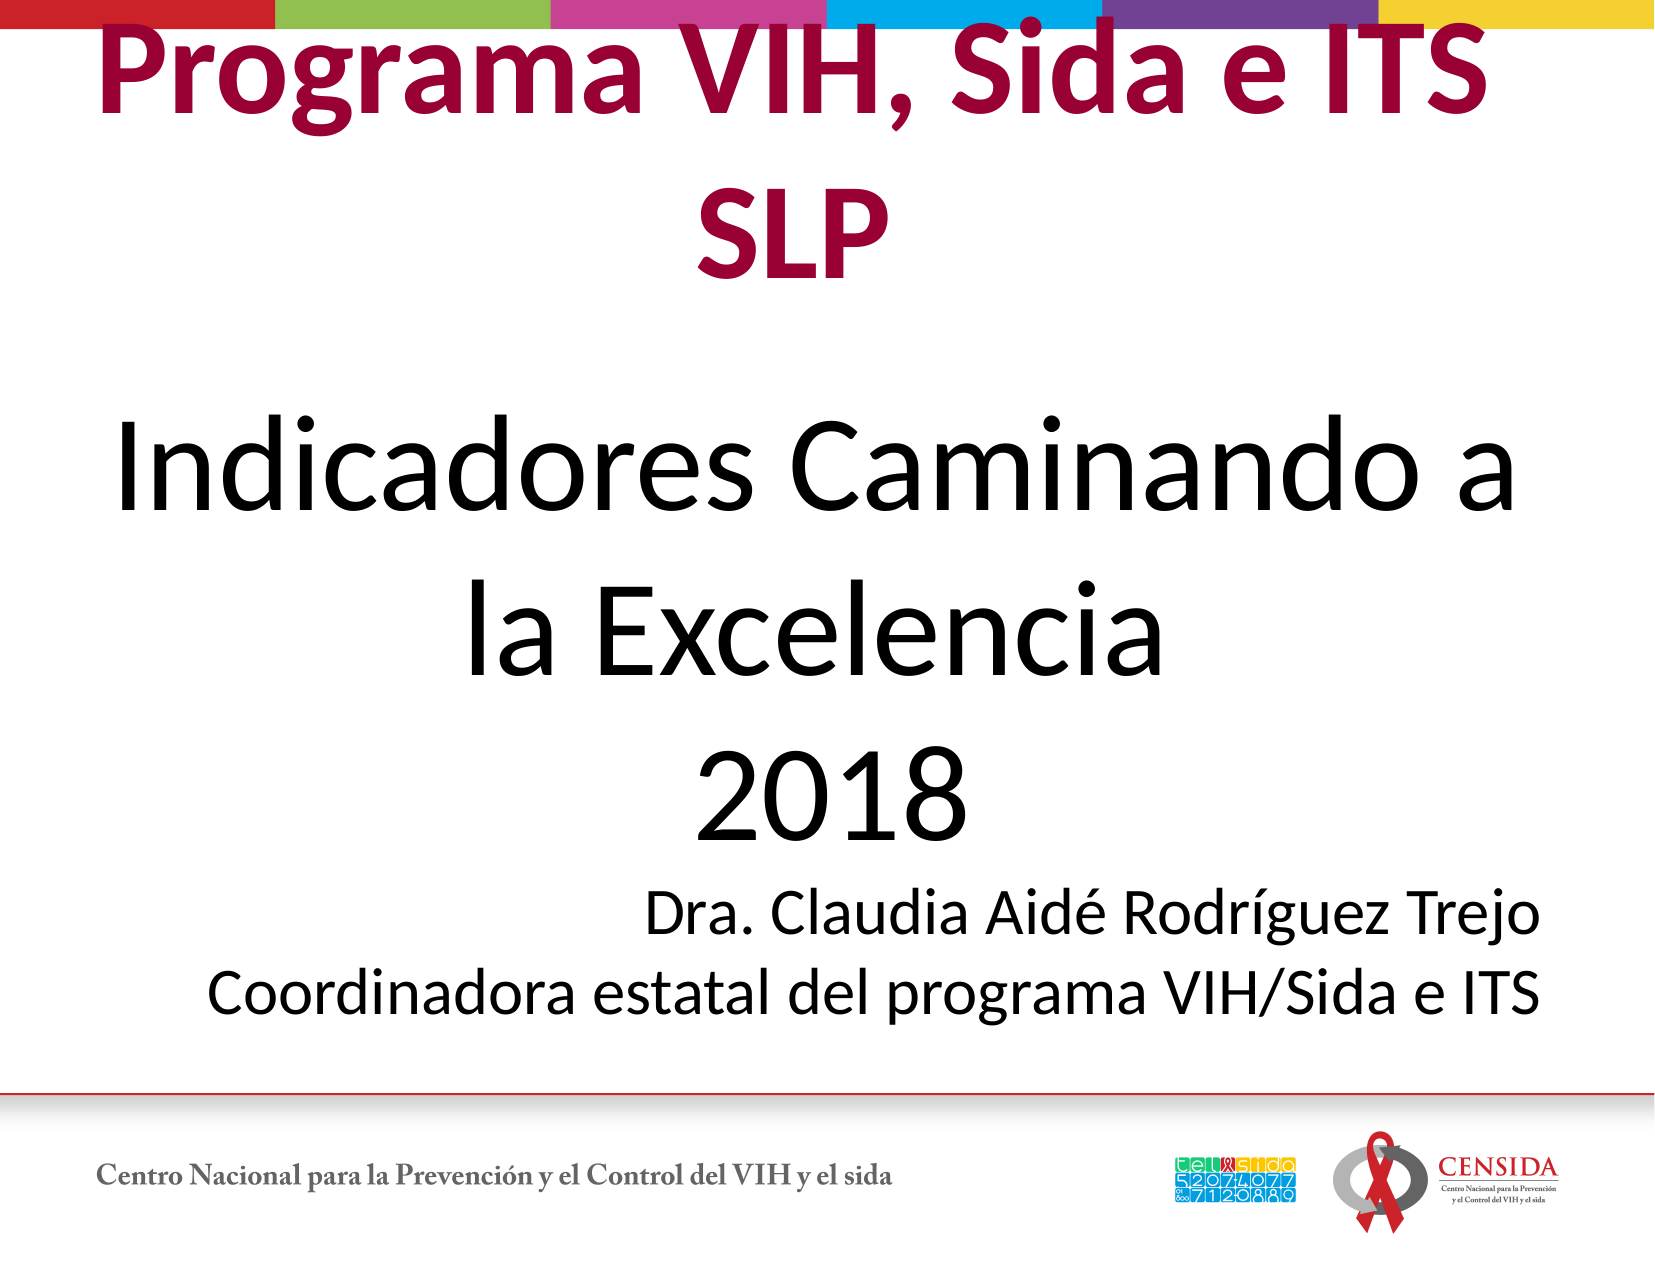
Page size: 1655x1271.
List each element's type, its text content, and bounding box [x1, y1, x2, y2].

text_box Indicadores Caminando a la Excelencia 2018 Dra. Claudia Aidé Rodríguez Trejo Coordinadora estatal del programa VIH/Sida e ITS [73, 364, 1559, 1010]
picture [0, 0, 1655, 1271]
text_box Programa VIH, Sida e ITS SLP [0, 0, 1612, 315]
